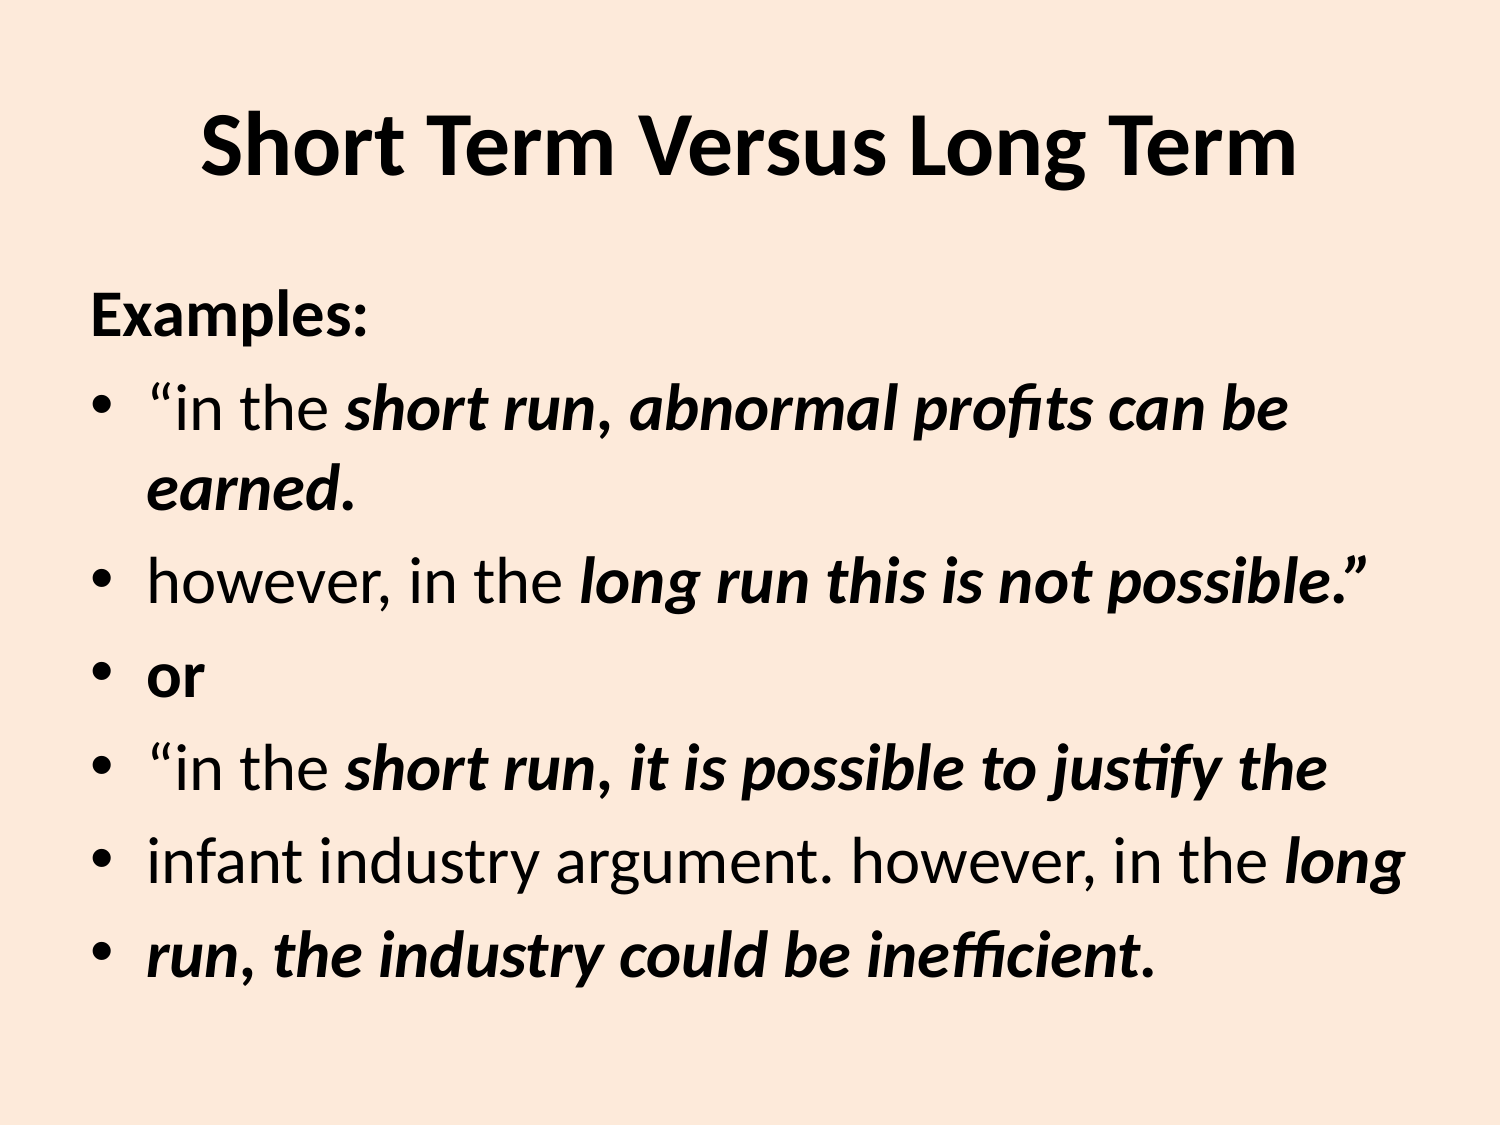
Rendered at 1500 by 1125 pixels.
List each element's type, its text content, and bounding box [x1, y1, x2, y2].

list Examples: “in the short run, abnormal profits can be earned. however, in the long run this is not possible.” or “in the short run, it is possible to justify the infant industry argument. however, in the long run, the industry could be inefficient. [75, 262, 1425, 1005]
title Short Term Versus Long Term [75, 45, 1425, 233]
